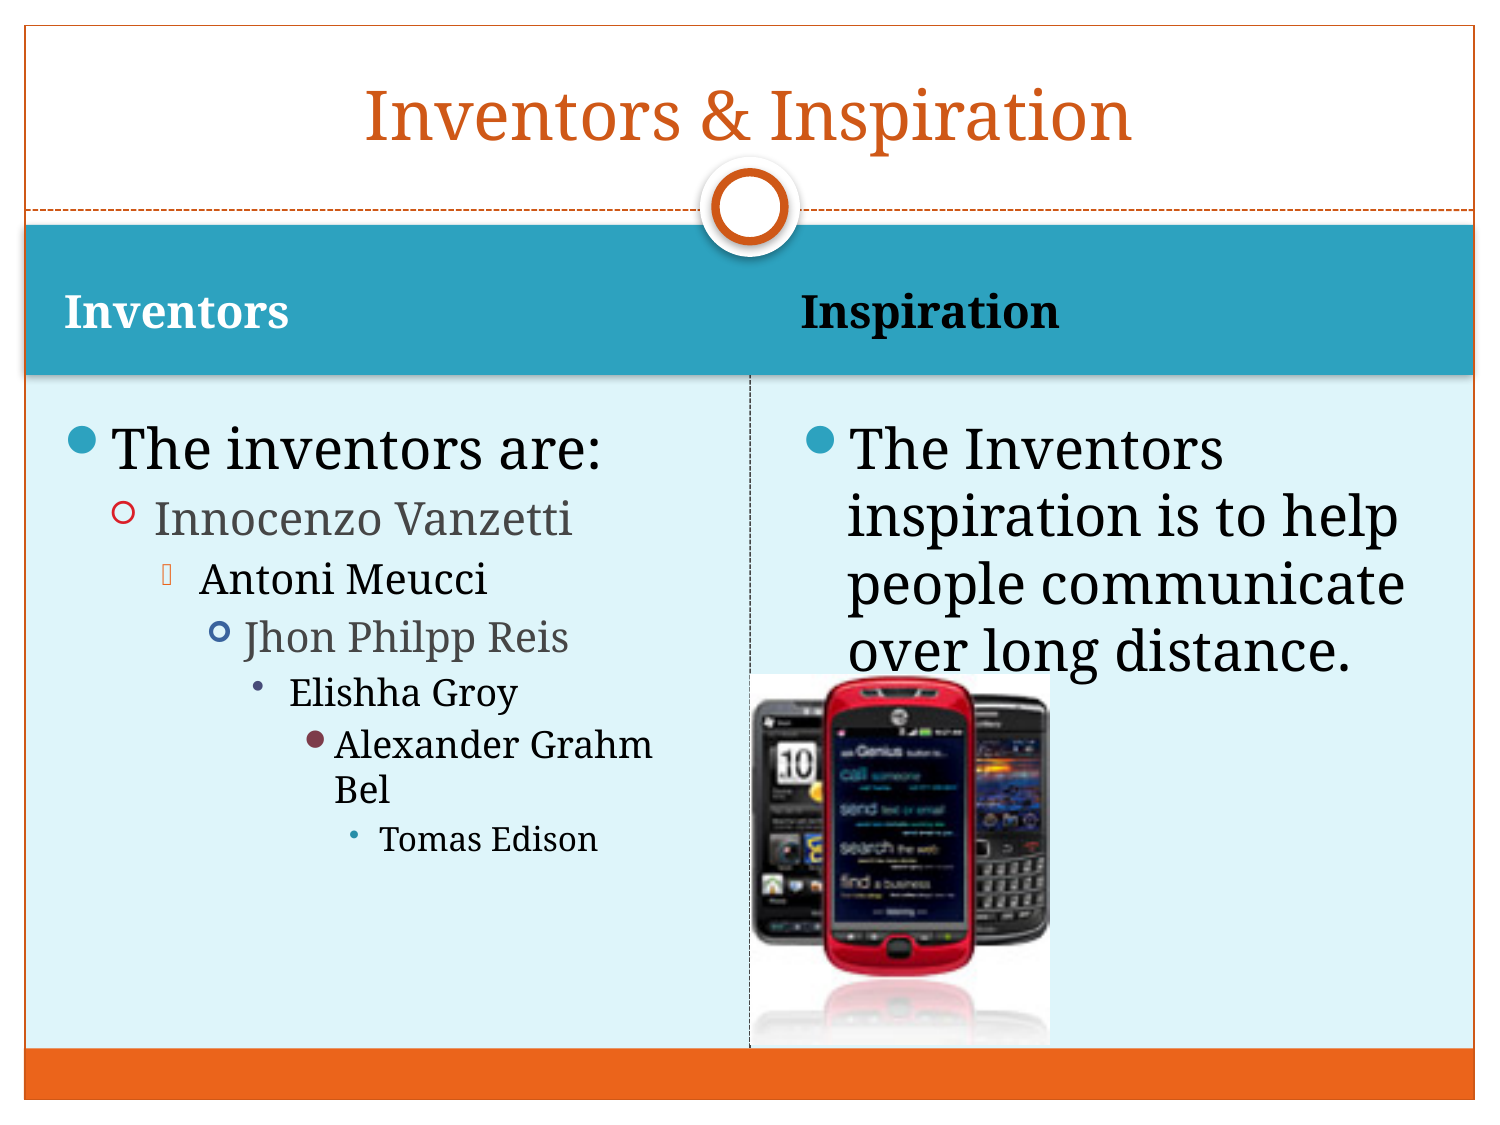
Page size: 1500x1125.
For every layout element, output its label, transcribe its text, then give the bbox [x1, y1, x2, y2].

list The Inventors inspiration is to help people communicate over long distance. [787, 405, 1450, 1033]
list Inspiration [785, 249, 1450, 371]
title Inventors & Inspiration [49, 37, 1450, 162]
list Inventors [48, 249, 714, 371]
list The inventors are: Innocenzo Vanzetti Antoni Meucci Jhon Philpp Reis Elishha Groy Alexander Grahm Bel Tomas Edison [49, 405, 713, 1032]
picture [749, 674, 1051, 1045]
